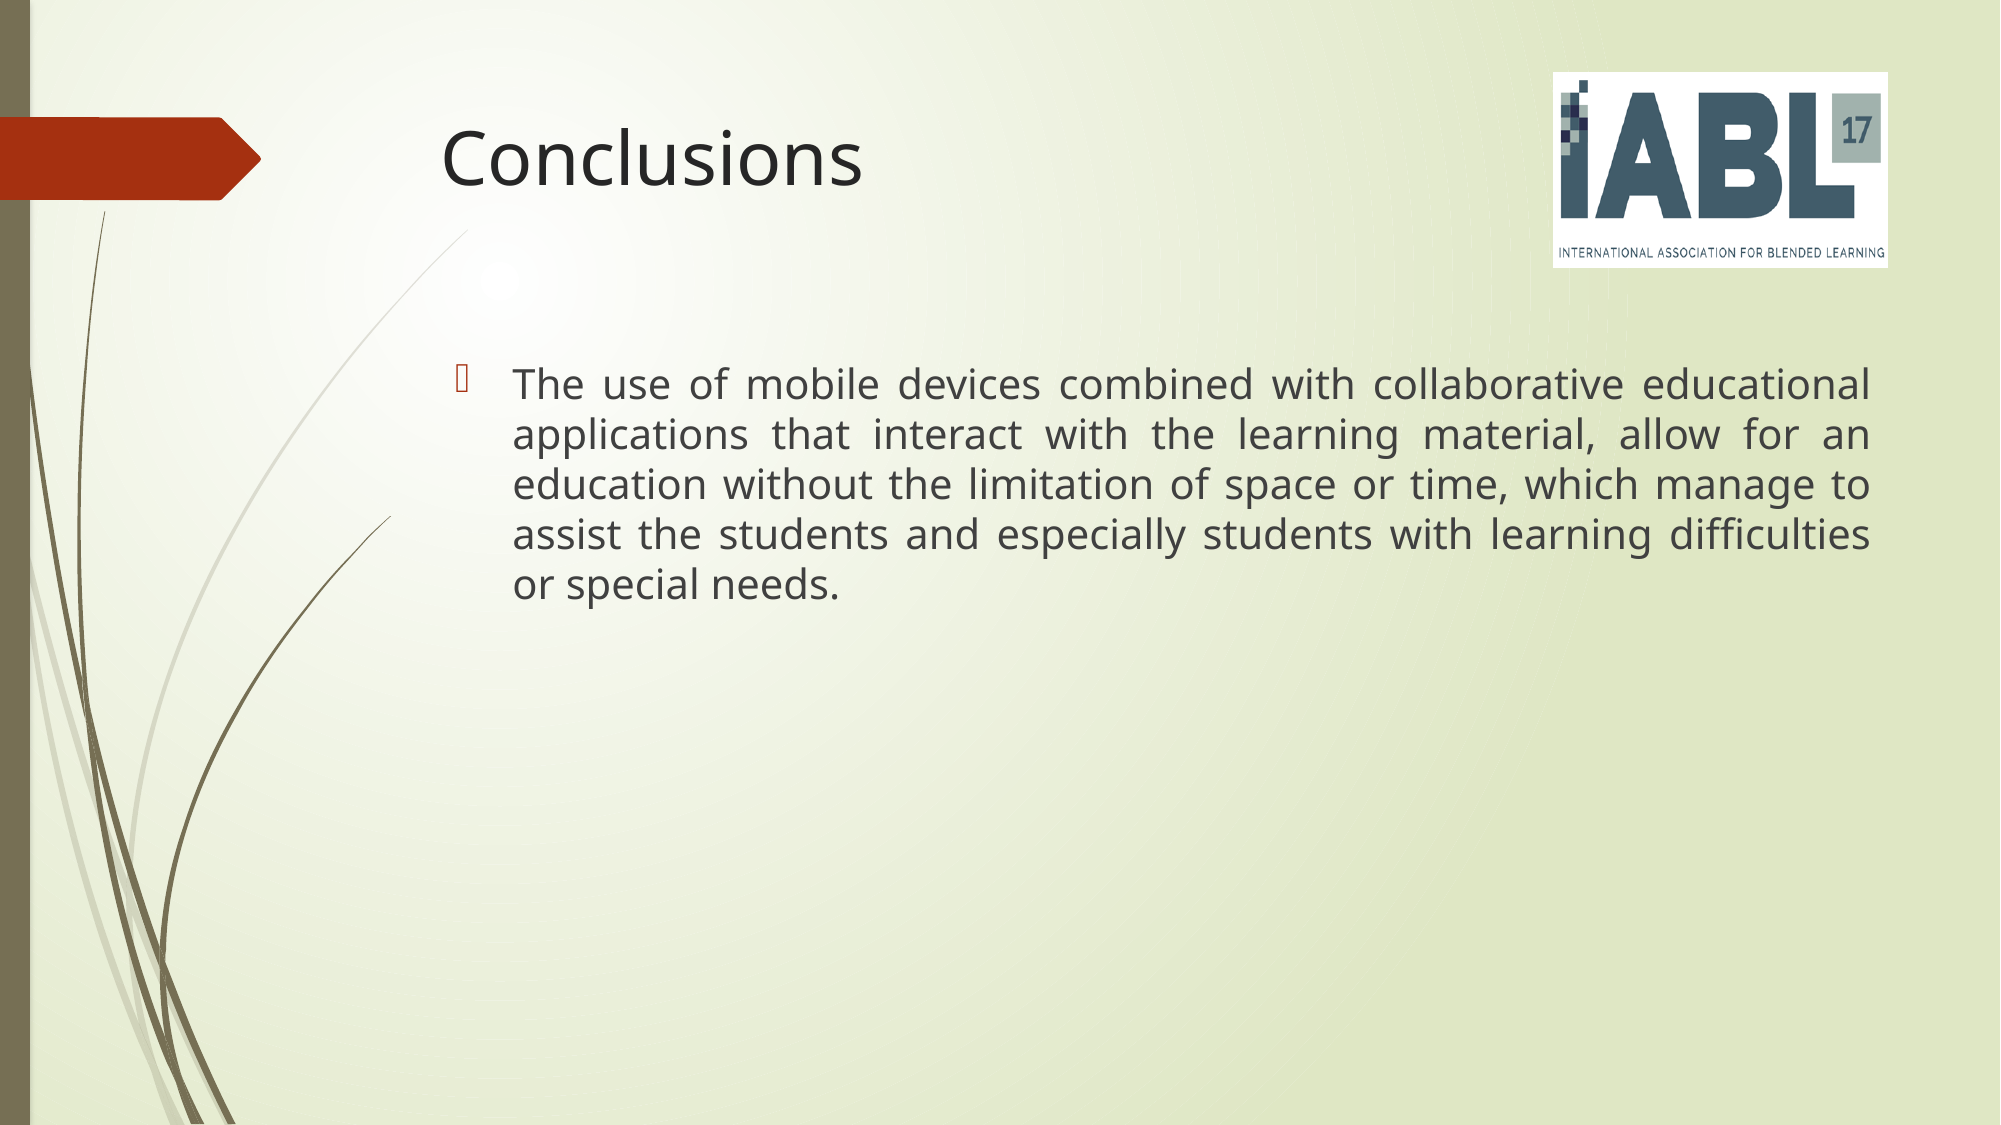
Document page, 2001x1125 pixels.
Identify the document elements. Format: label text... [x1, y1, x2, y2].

title Conclusions [425, 102, 1888, 313]
picture [1553, 72, 1888, 268]
list The use of mobile devices combined with collaborative educational applications that interact with the learning material, allow for an education without the limitation of space or time, which manage to assist the students and especially students with learning difficulties or special needs. [424, 350, 1887, 1094]
